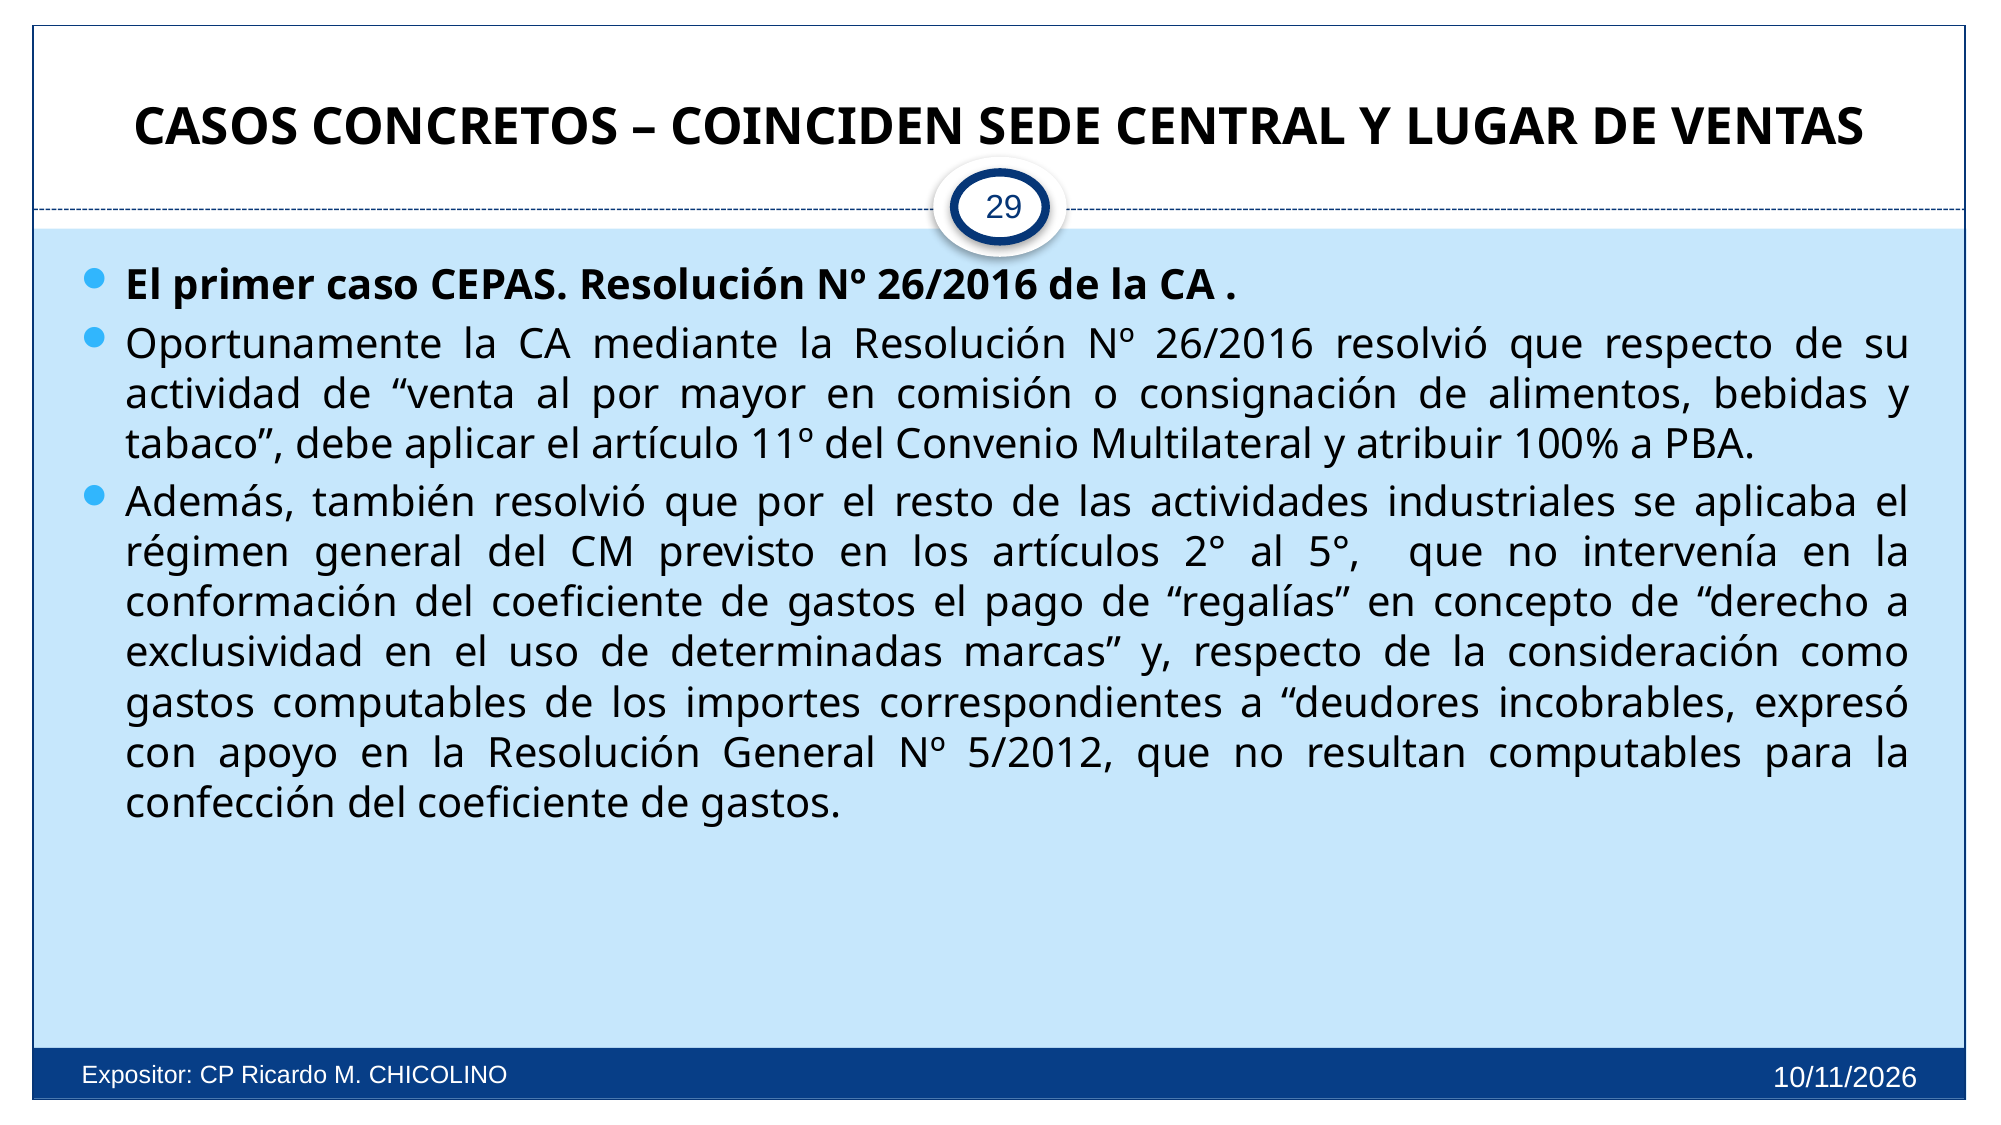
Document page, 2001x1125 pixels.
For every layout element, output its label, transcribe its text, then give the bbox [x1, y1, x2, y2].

title CASOS CONCRETOS – COINCIDEN SEDE CENTRAL Y LUGAR DE VENTAS [65, 37, 1933, 162]
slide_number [1266, 1050, 1933, 1111]
footer Expositor: CP Ricardo M. CHICOLINO [66, 1051, 850, 1112]
slide_number 29 [954, 168, 1055, 241]
list El primer caso CEPAS. Resolución Nº 26/2016 de la CA . Oportunamente la CA mediante la Resolución Nº 26/2016 resolvió que respecto de su actividad de “venta al por mayor en comisión o consignación de alimentos, bebidas y tabaco”, debe aplicar el artículo 11º del Convenio Multilateral y atribuir 100% a PBA. Además, también resolvió que por el resto de las actividades industriales se aplicaba el régimen general del CM previsto en los artículos 2° al 5°, que no intervenía en la conformación del coeficiente de gastos el pago de “regalías” en concepto de “derecho a exclusividad en el uso de determinadas marcas” y, respecto de la consideración como gastos computables de los importes correspondientes a “deudores incobrables, expresó con apoyo en la Resolución General Nº 5/2012, que no resultan computables para la confección del coeficiente de gastos. [66, 250, 1926, 1001]
